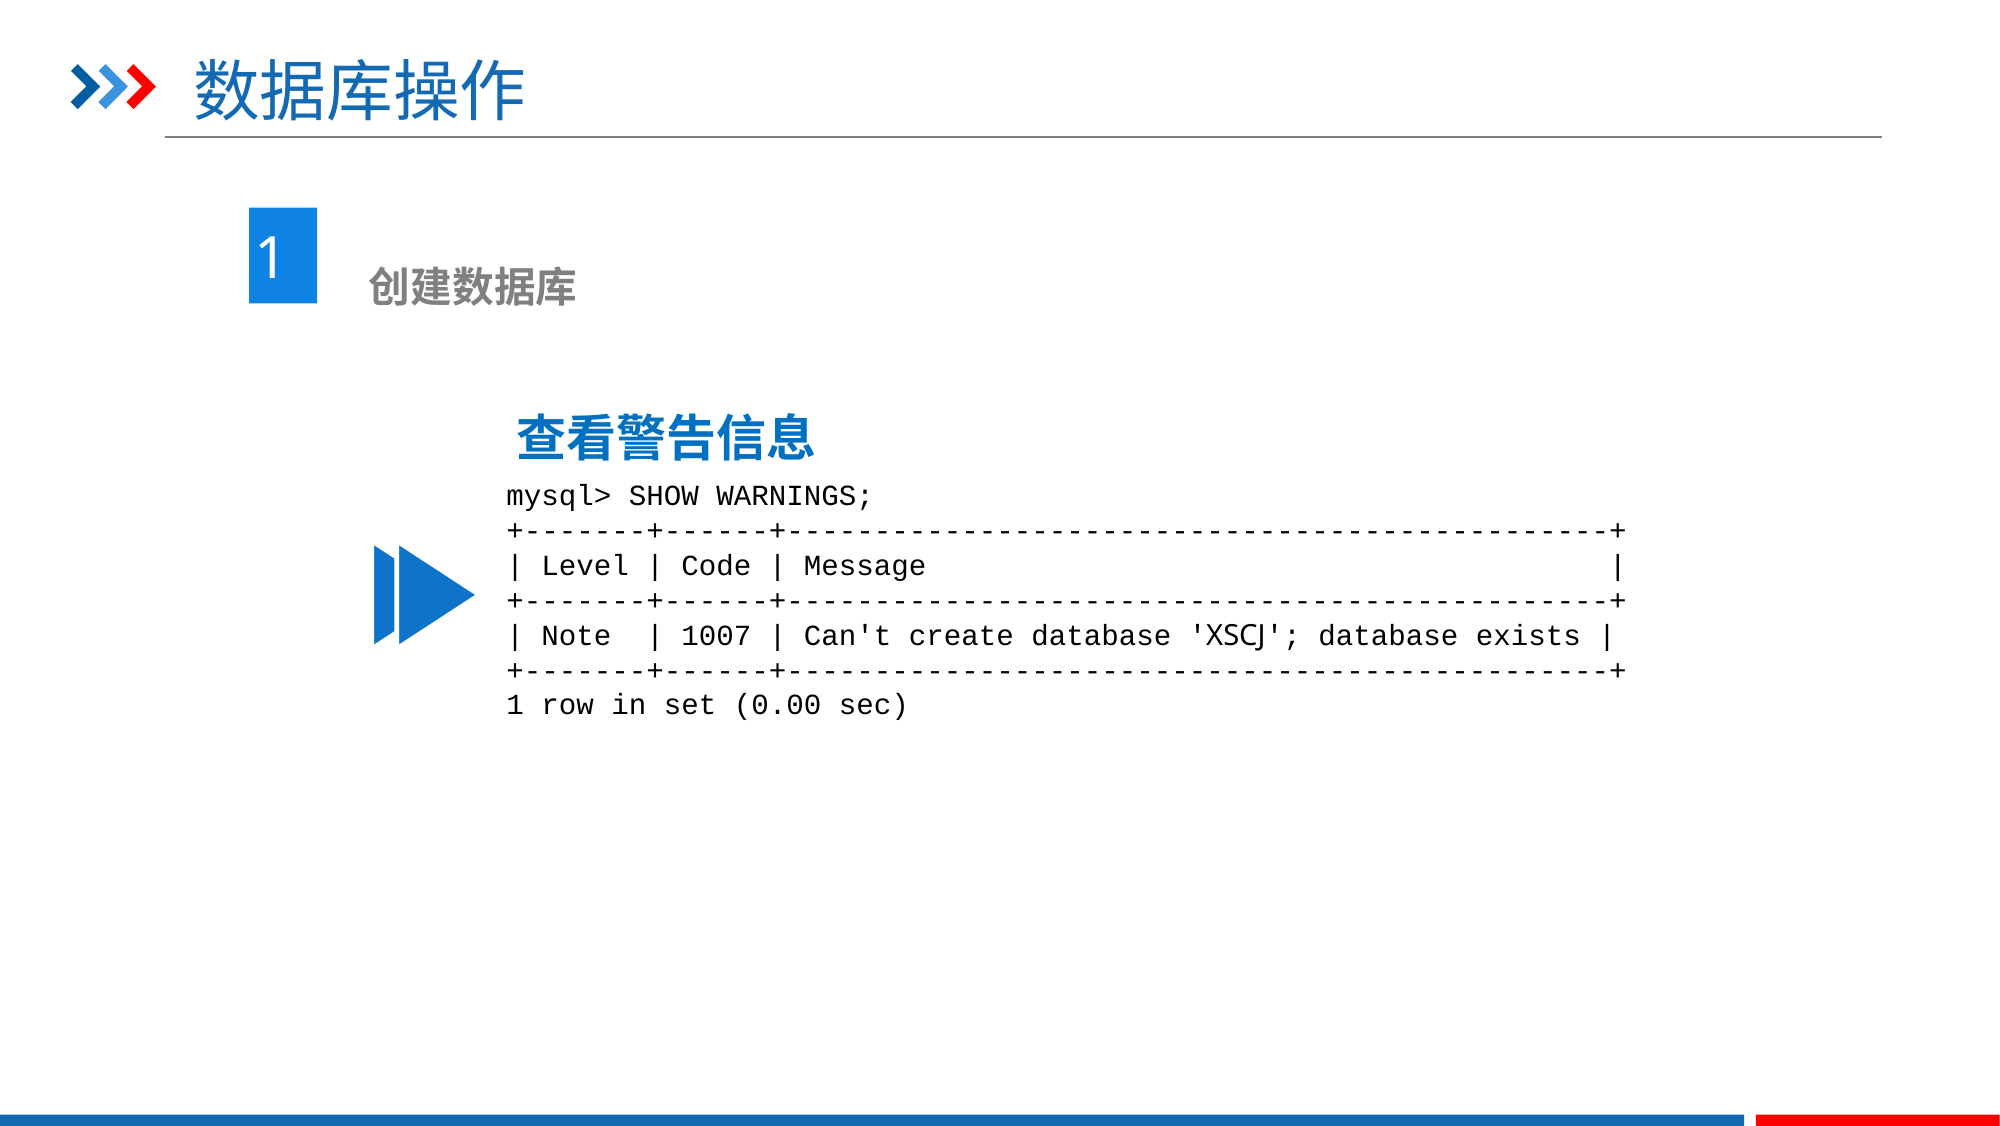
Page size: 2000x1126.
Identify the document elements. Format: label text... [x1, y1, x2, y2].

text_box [371, 540, 448, 649]
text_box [453, 399, 1666, 732]
title 数据库操作 [173, 25, 947, 153]
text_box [248, 207, 318, 304]
text_box 创建数据库 [319, 245, 1092, 380]
